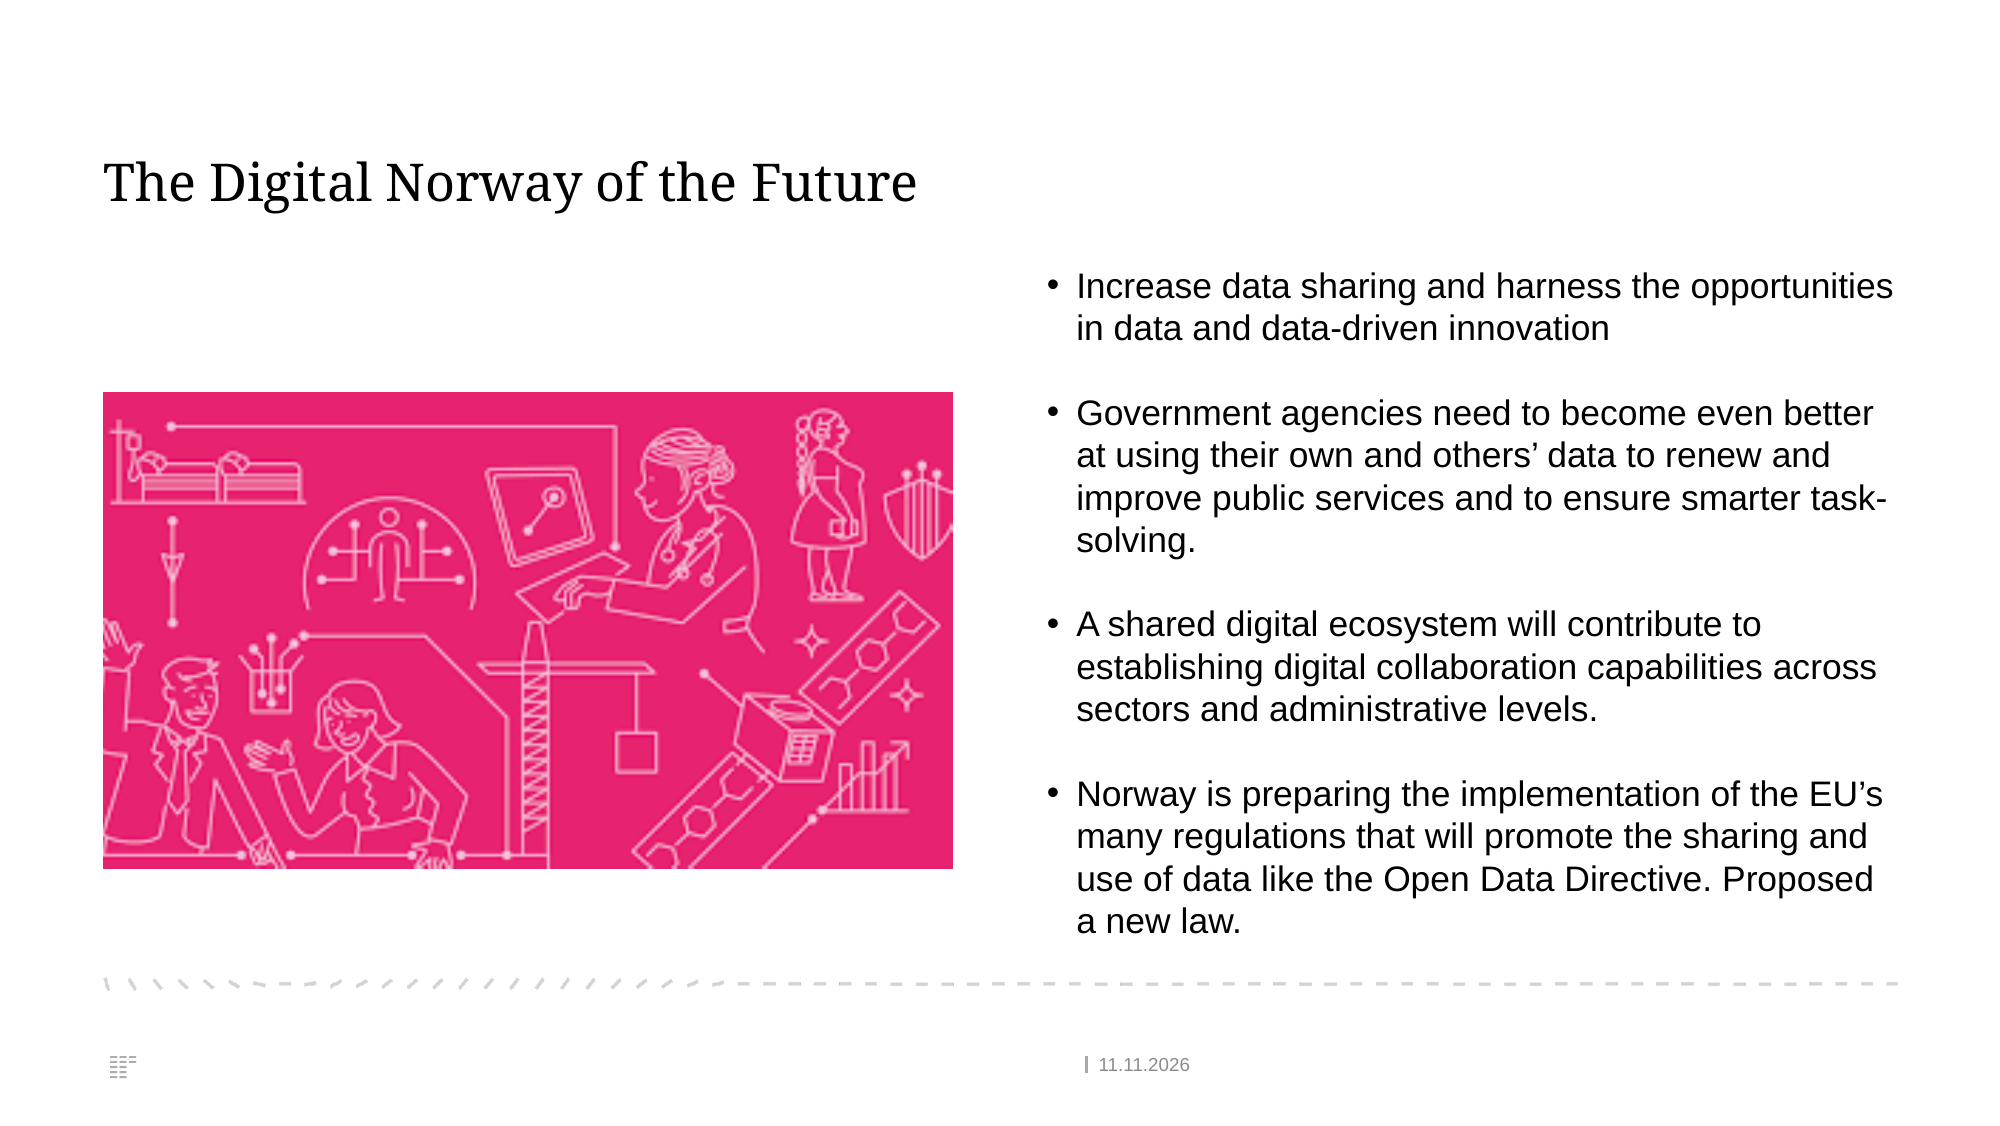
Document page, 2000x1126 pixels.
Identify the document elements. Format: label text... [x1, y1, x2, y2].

title The Digital Norway of the Future [103, 94, 1896, 282]
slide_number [1098, 1048, 1238, 1079]
picture [106, 1054, 137, 1079]
picture [103, 977, 1898, 991]
list Increase data sharing and harness the opportunities in data and data-driven innovation Government agencies need to become even better at using their own and others’ data to renew and improve public services and to ensure smarter task-solving. A shared digital ecosystem will contribute to establishing digital collaboration capabilities across sectors and administrative levels. Norway is preparing the implementation of the EU’s many regulations that will promote the sharing and use of data like the Open Data Directive. Proposed a new law. [1046, 262, 1896, 941]
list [103, 392, 953, 869]
